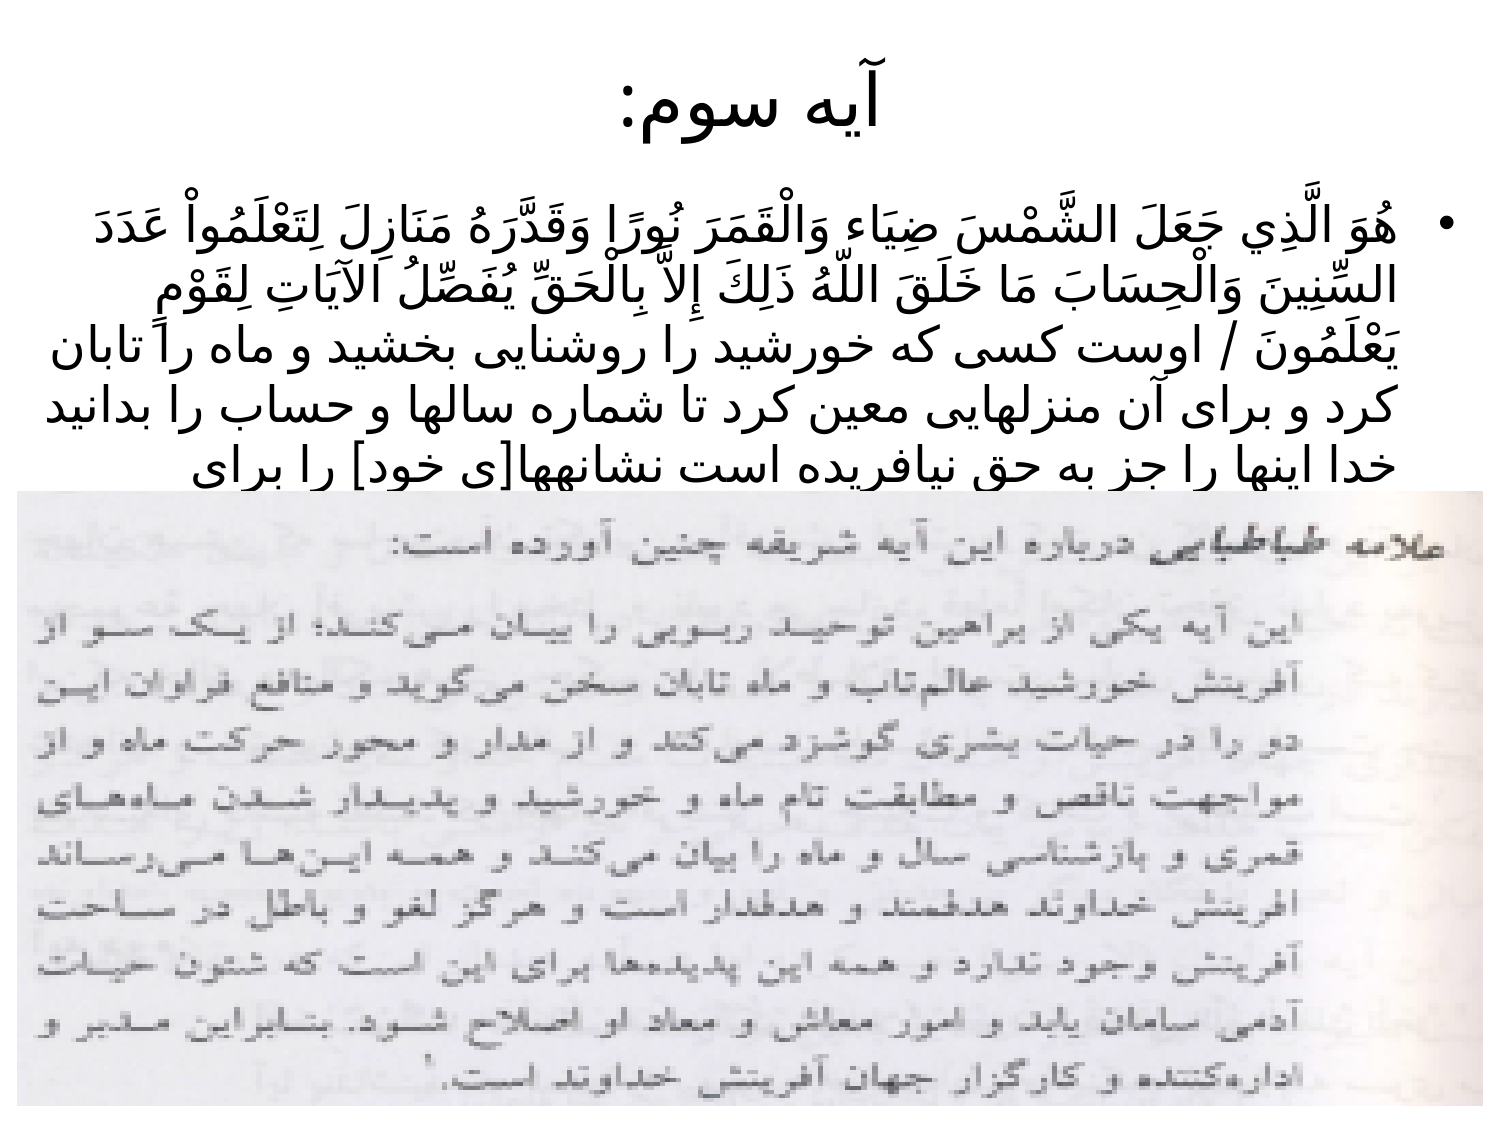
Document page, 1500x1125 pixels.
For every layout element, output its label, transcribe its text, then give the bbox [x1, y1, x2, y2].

picture [17, 491, 1483, 1107]
list هُوَ الَّذِي جَعَلَ الشَّمْسَ ضِيَاء وَالْقَمَرَ نُورًا وَقَدَّرَهُ مَنَازِلَ لِتَعْلَمُواْ عَدَدَ السِّنِينَ وَالْحِسَابَ مَا خَلَقَ اللّهُ ذَلِكَ إِلاَّ بِالْحَقِّ يُفَصِّلُ الآيَاتِ لِقَوْمٍ يَعْلَمُونَ / اوست كسى كه خورشيد را روشنايى بخشيد و ماه را تابان كرد و براى آن منزلهايى معين كرد تا شماره سالها و حساب را بدانيد خدا اينها را جز به حق نيافريده است نشانه‏ها[ى خود] را براى گروهى كه مى‏دانند به روشنى بيان مى‏كند (5) [29, 184, 1471, 490]
title آیه سوم: [75, 45, 1425, 149]
